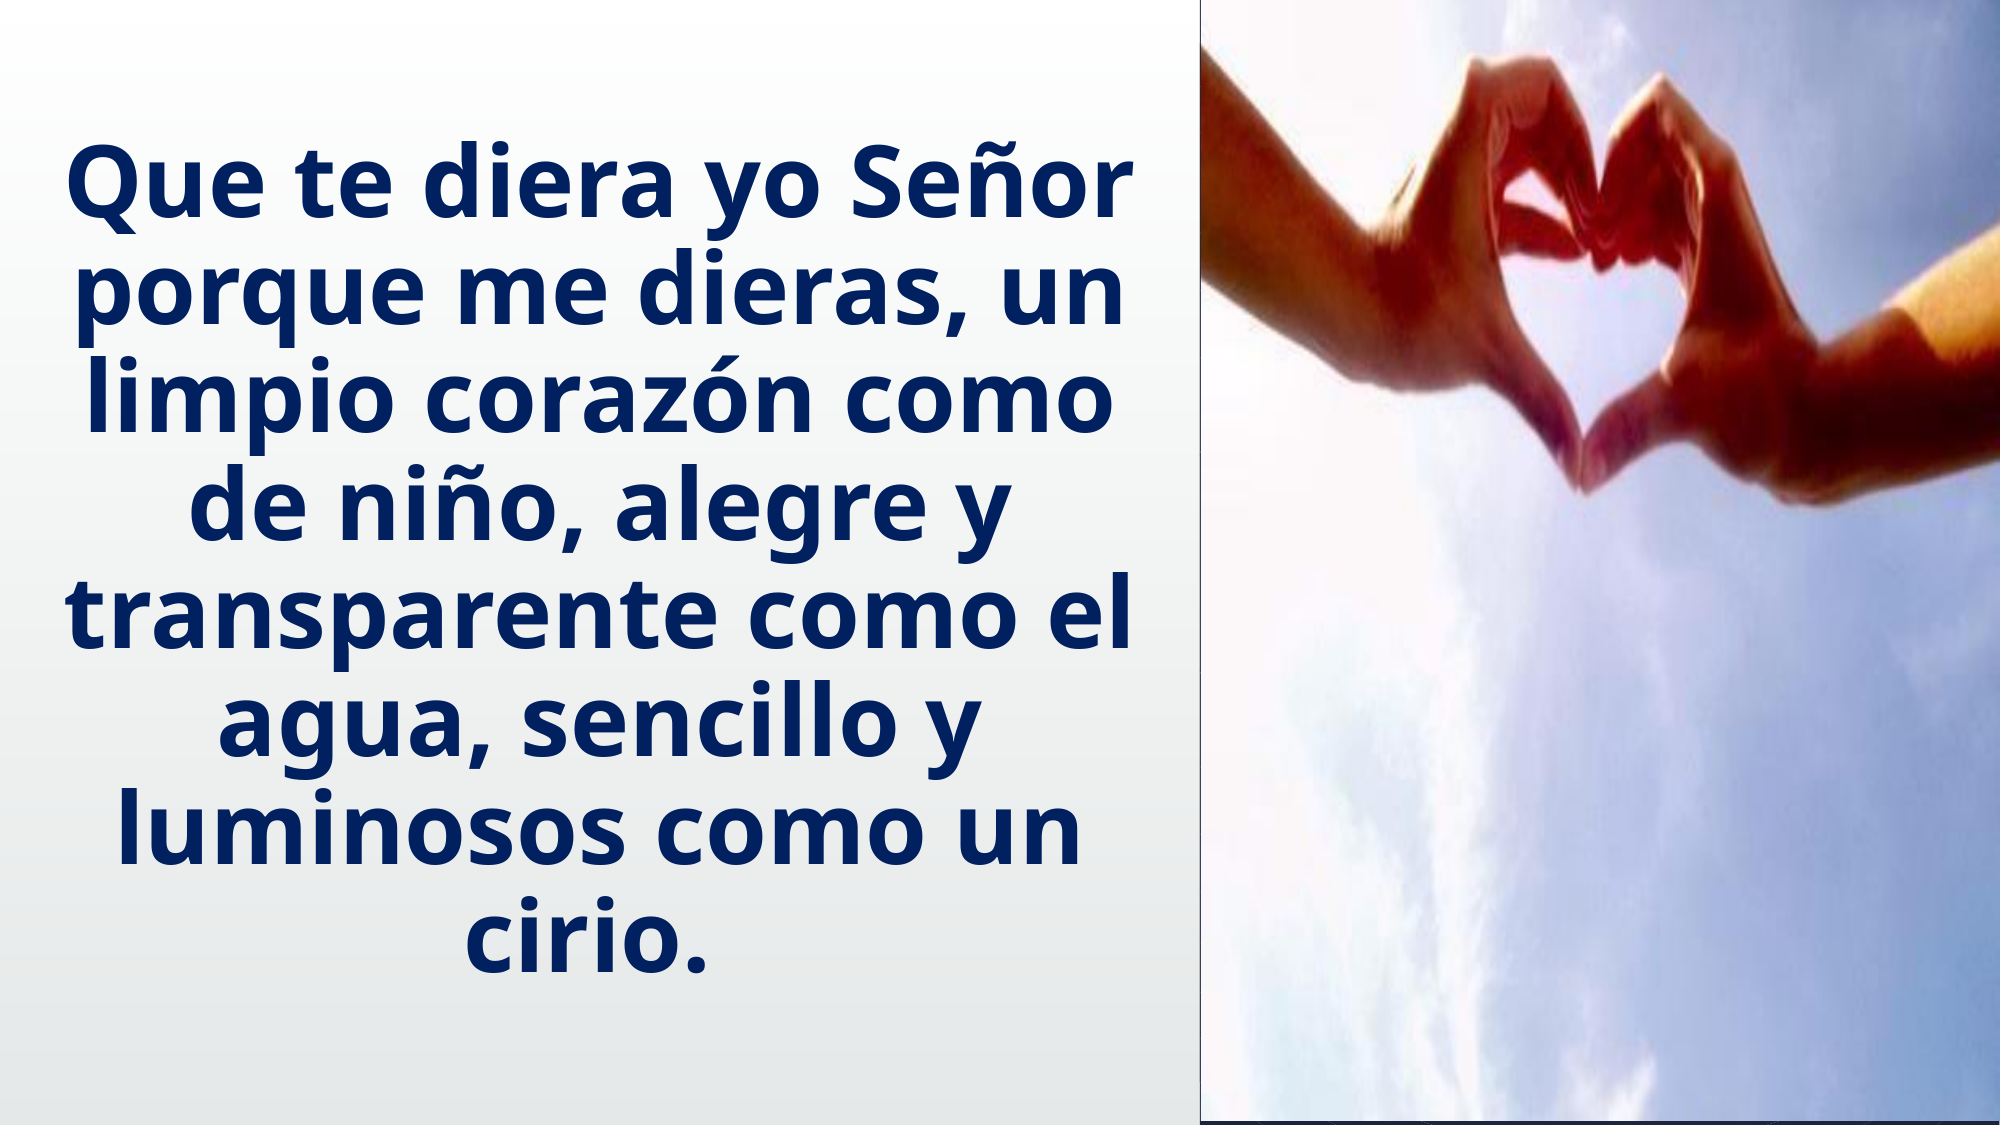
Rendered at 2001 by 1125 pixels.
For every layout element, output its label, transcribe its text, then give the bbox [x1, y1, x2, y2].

picture [1200, 0, 2000, 1125]
title Que te diera yo Señor porque me dieras, un limpio corazón como de niño, alegre y transparente como el agua, sencillo y luminosos como un cirio. [0, 0, 1200, 1125]
